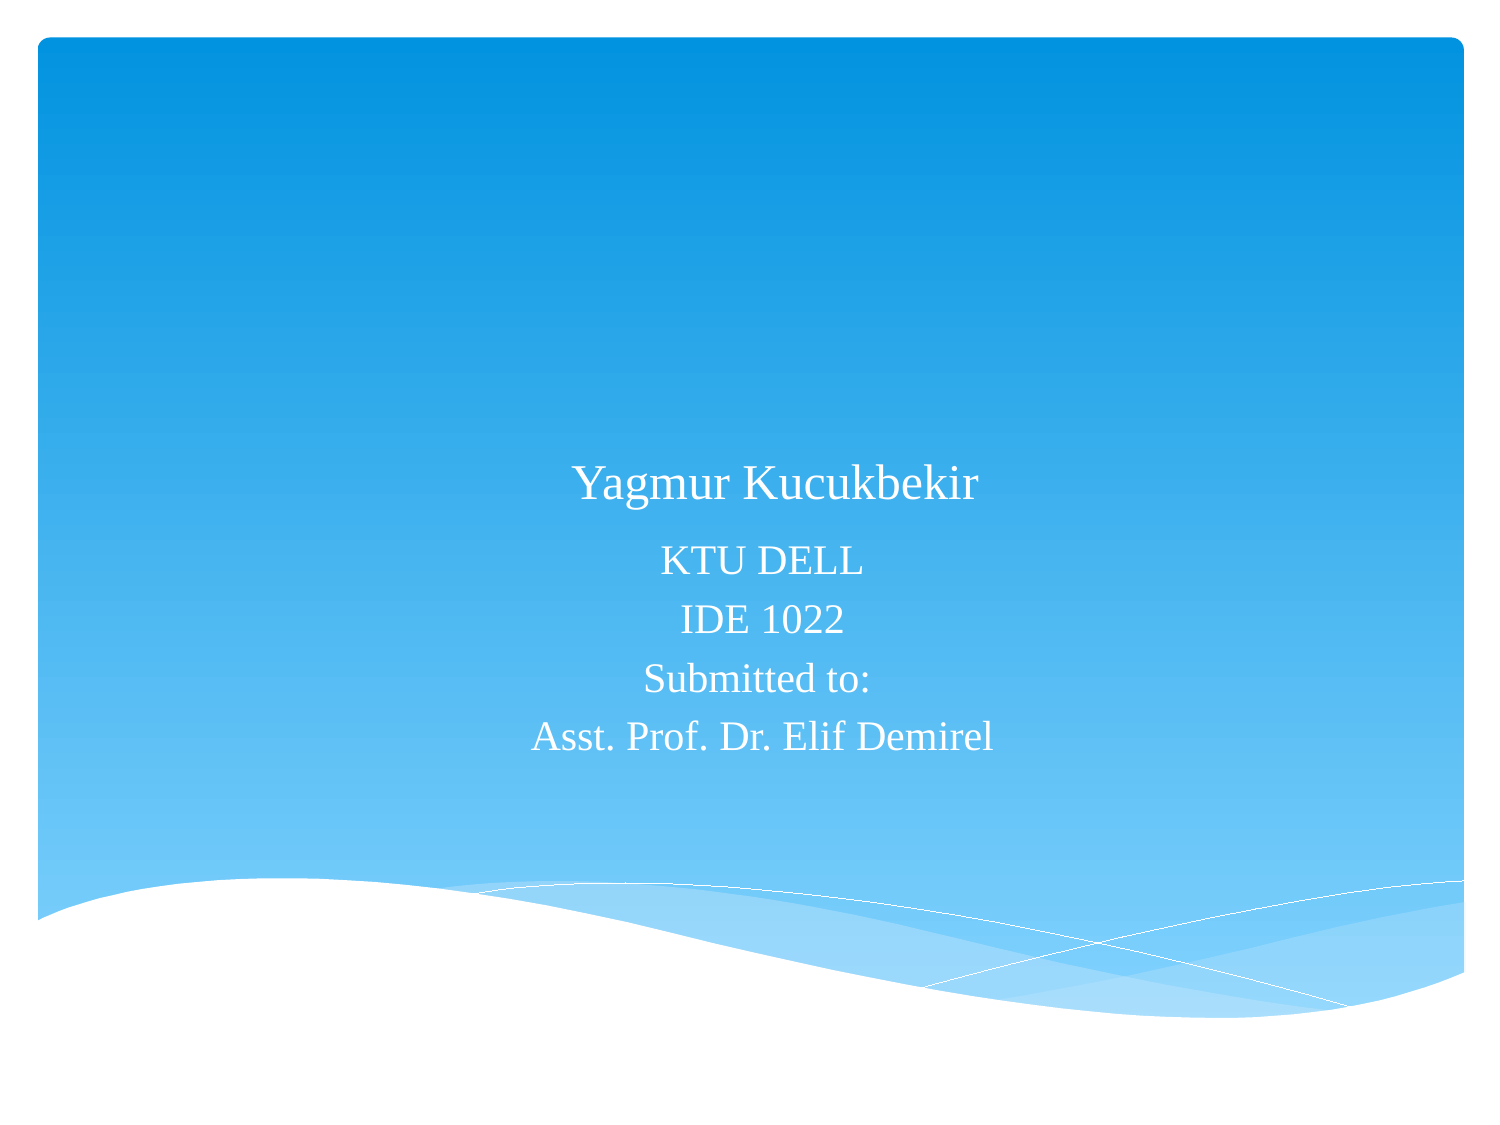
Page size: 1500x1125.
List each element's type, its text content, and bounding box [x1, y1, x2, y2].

title Yagmur Kucukbekir [137, 224, 1413, 517]
subtitle KTU DELL IDE 1022 Submitted to: Asst. Prof. Dr. Elif Demirel [237, 525, 1288, 767]
